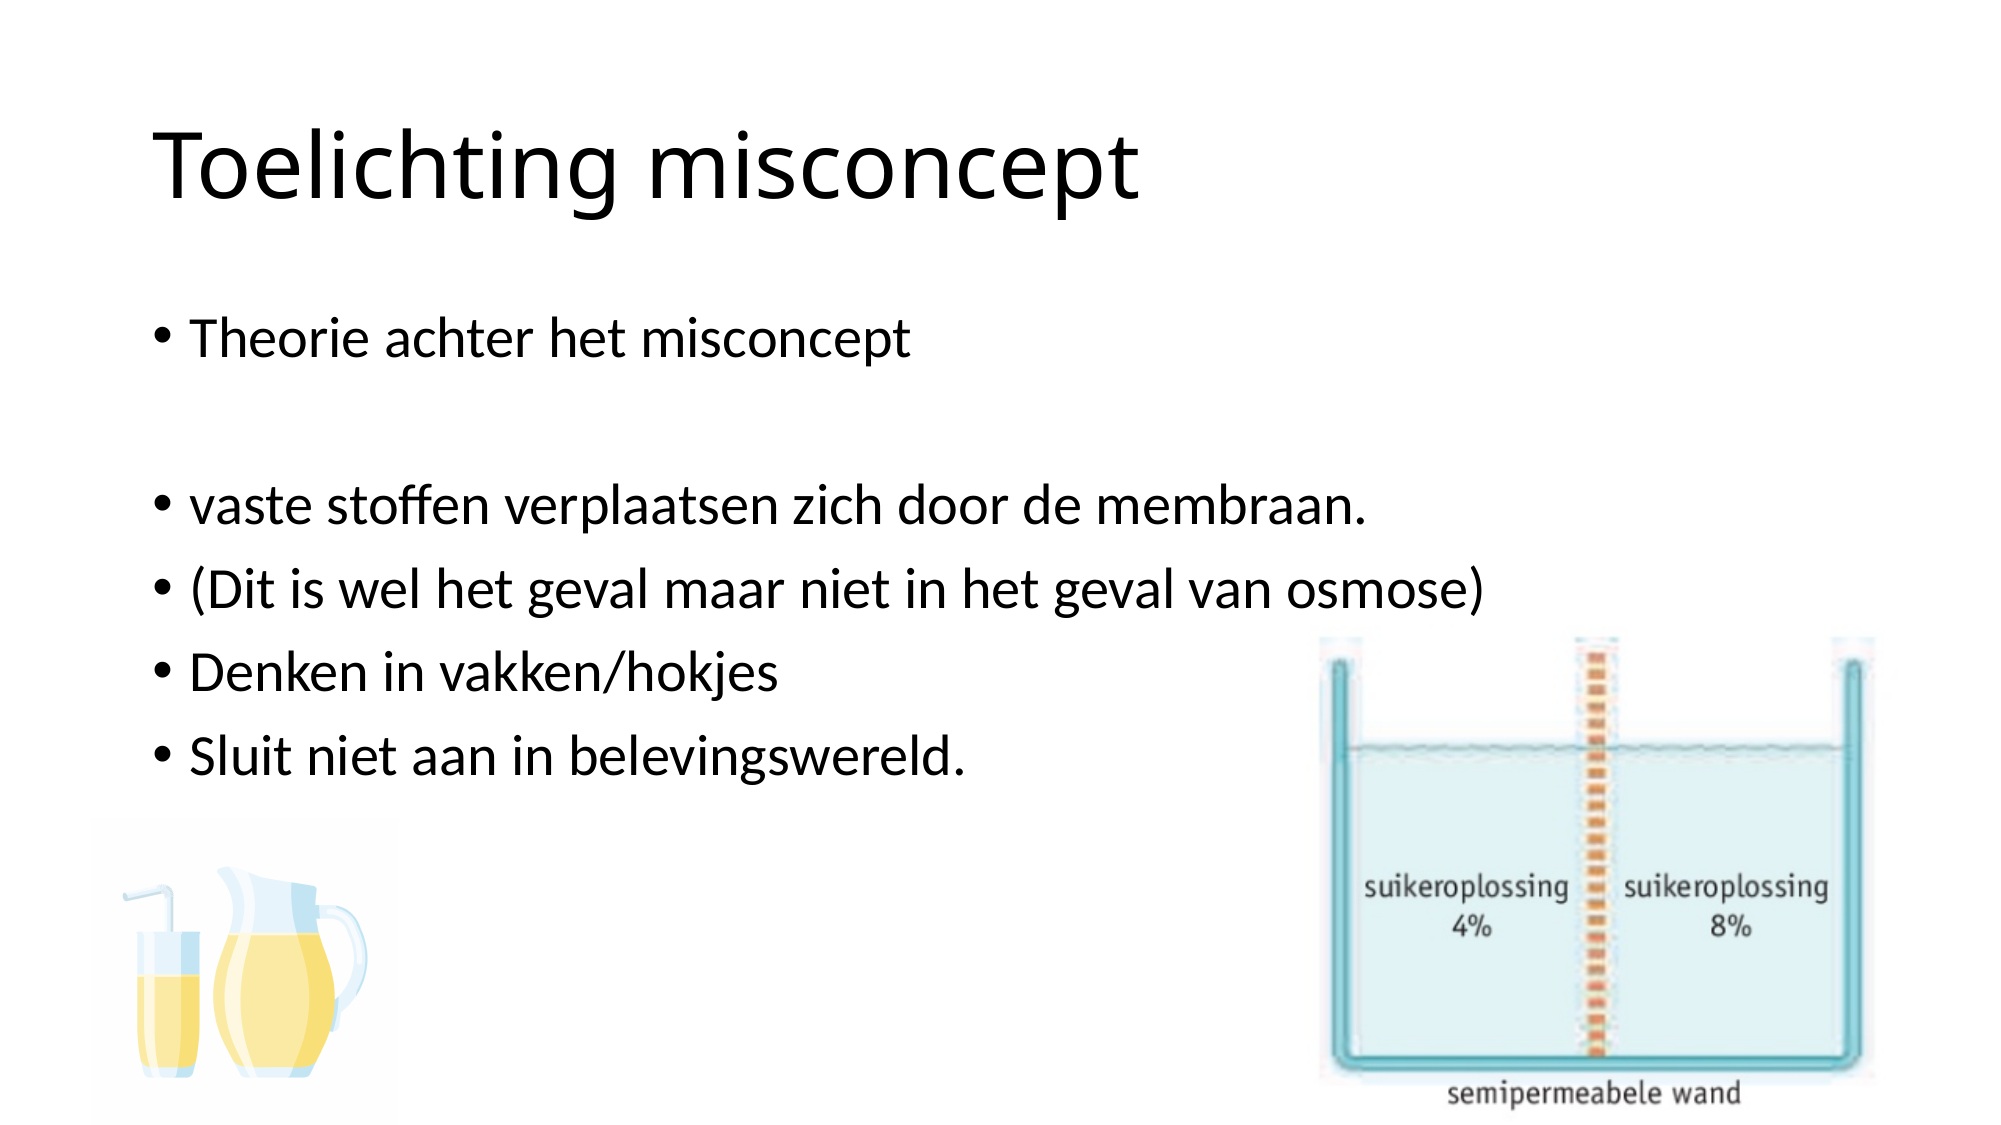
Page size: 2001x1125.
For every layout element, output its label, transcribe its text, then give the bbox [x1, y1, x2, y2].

list Theorie achter het misconcept vaste stoffen verplaatsen zich door de membraan. (Dit is wel het geval maar niet in het geval van osmose) Denken in vakken/hokjes Sluit niet aan in belevingswereld. [137, 299, 1863, 1014]
title Toelichting misconcept [137, 59, 1863, 278]
picture [91, 818, 399, 1125]
picture [1300, 620, 1909, 1125]
